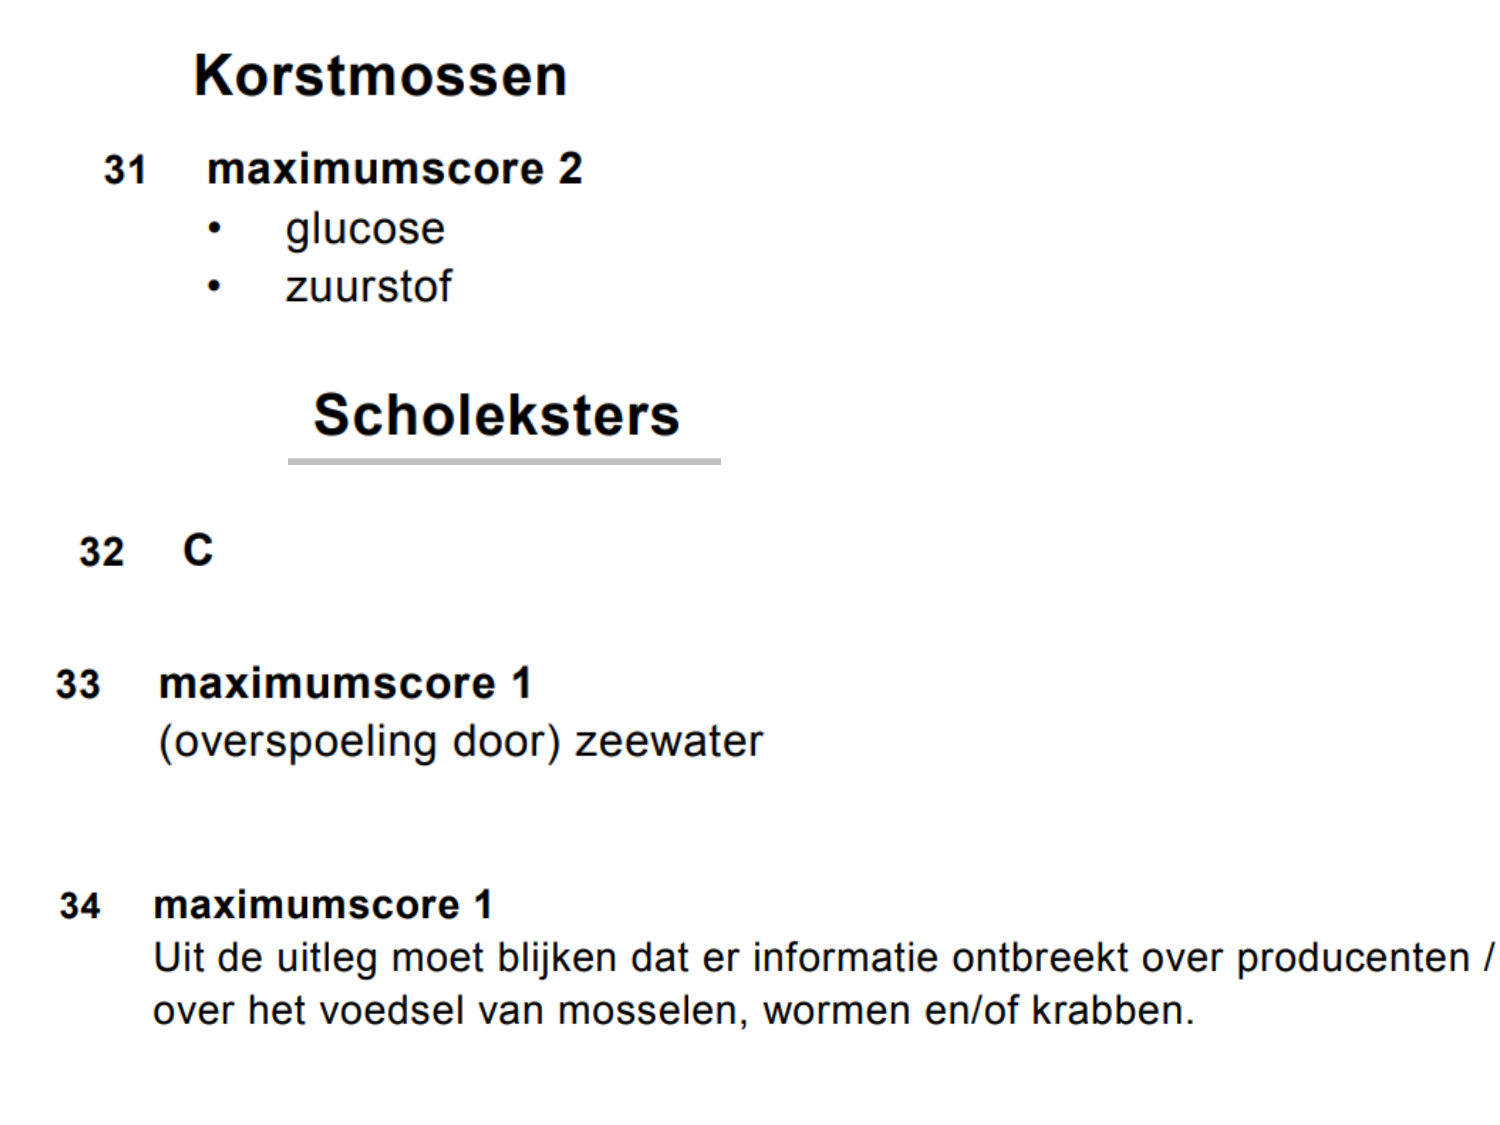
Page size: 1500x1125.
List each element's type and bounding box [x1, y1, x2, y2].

picture [52, 113, 613, 333]
picture [288, 362, 721, 465]
picture [32, 644, 796, 815]
picture [174, 11, 613, 108]
picture [29, 857, 1500, 1094]
picture [33, 479, 260, 604]
